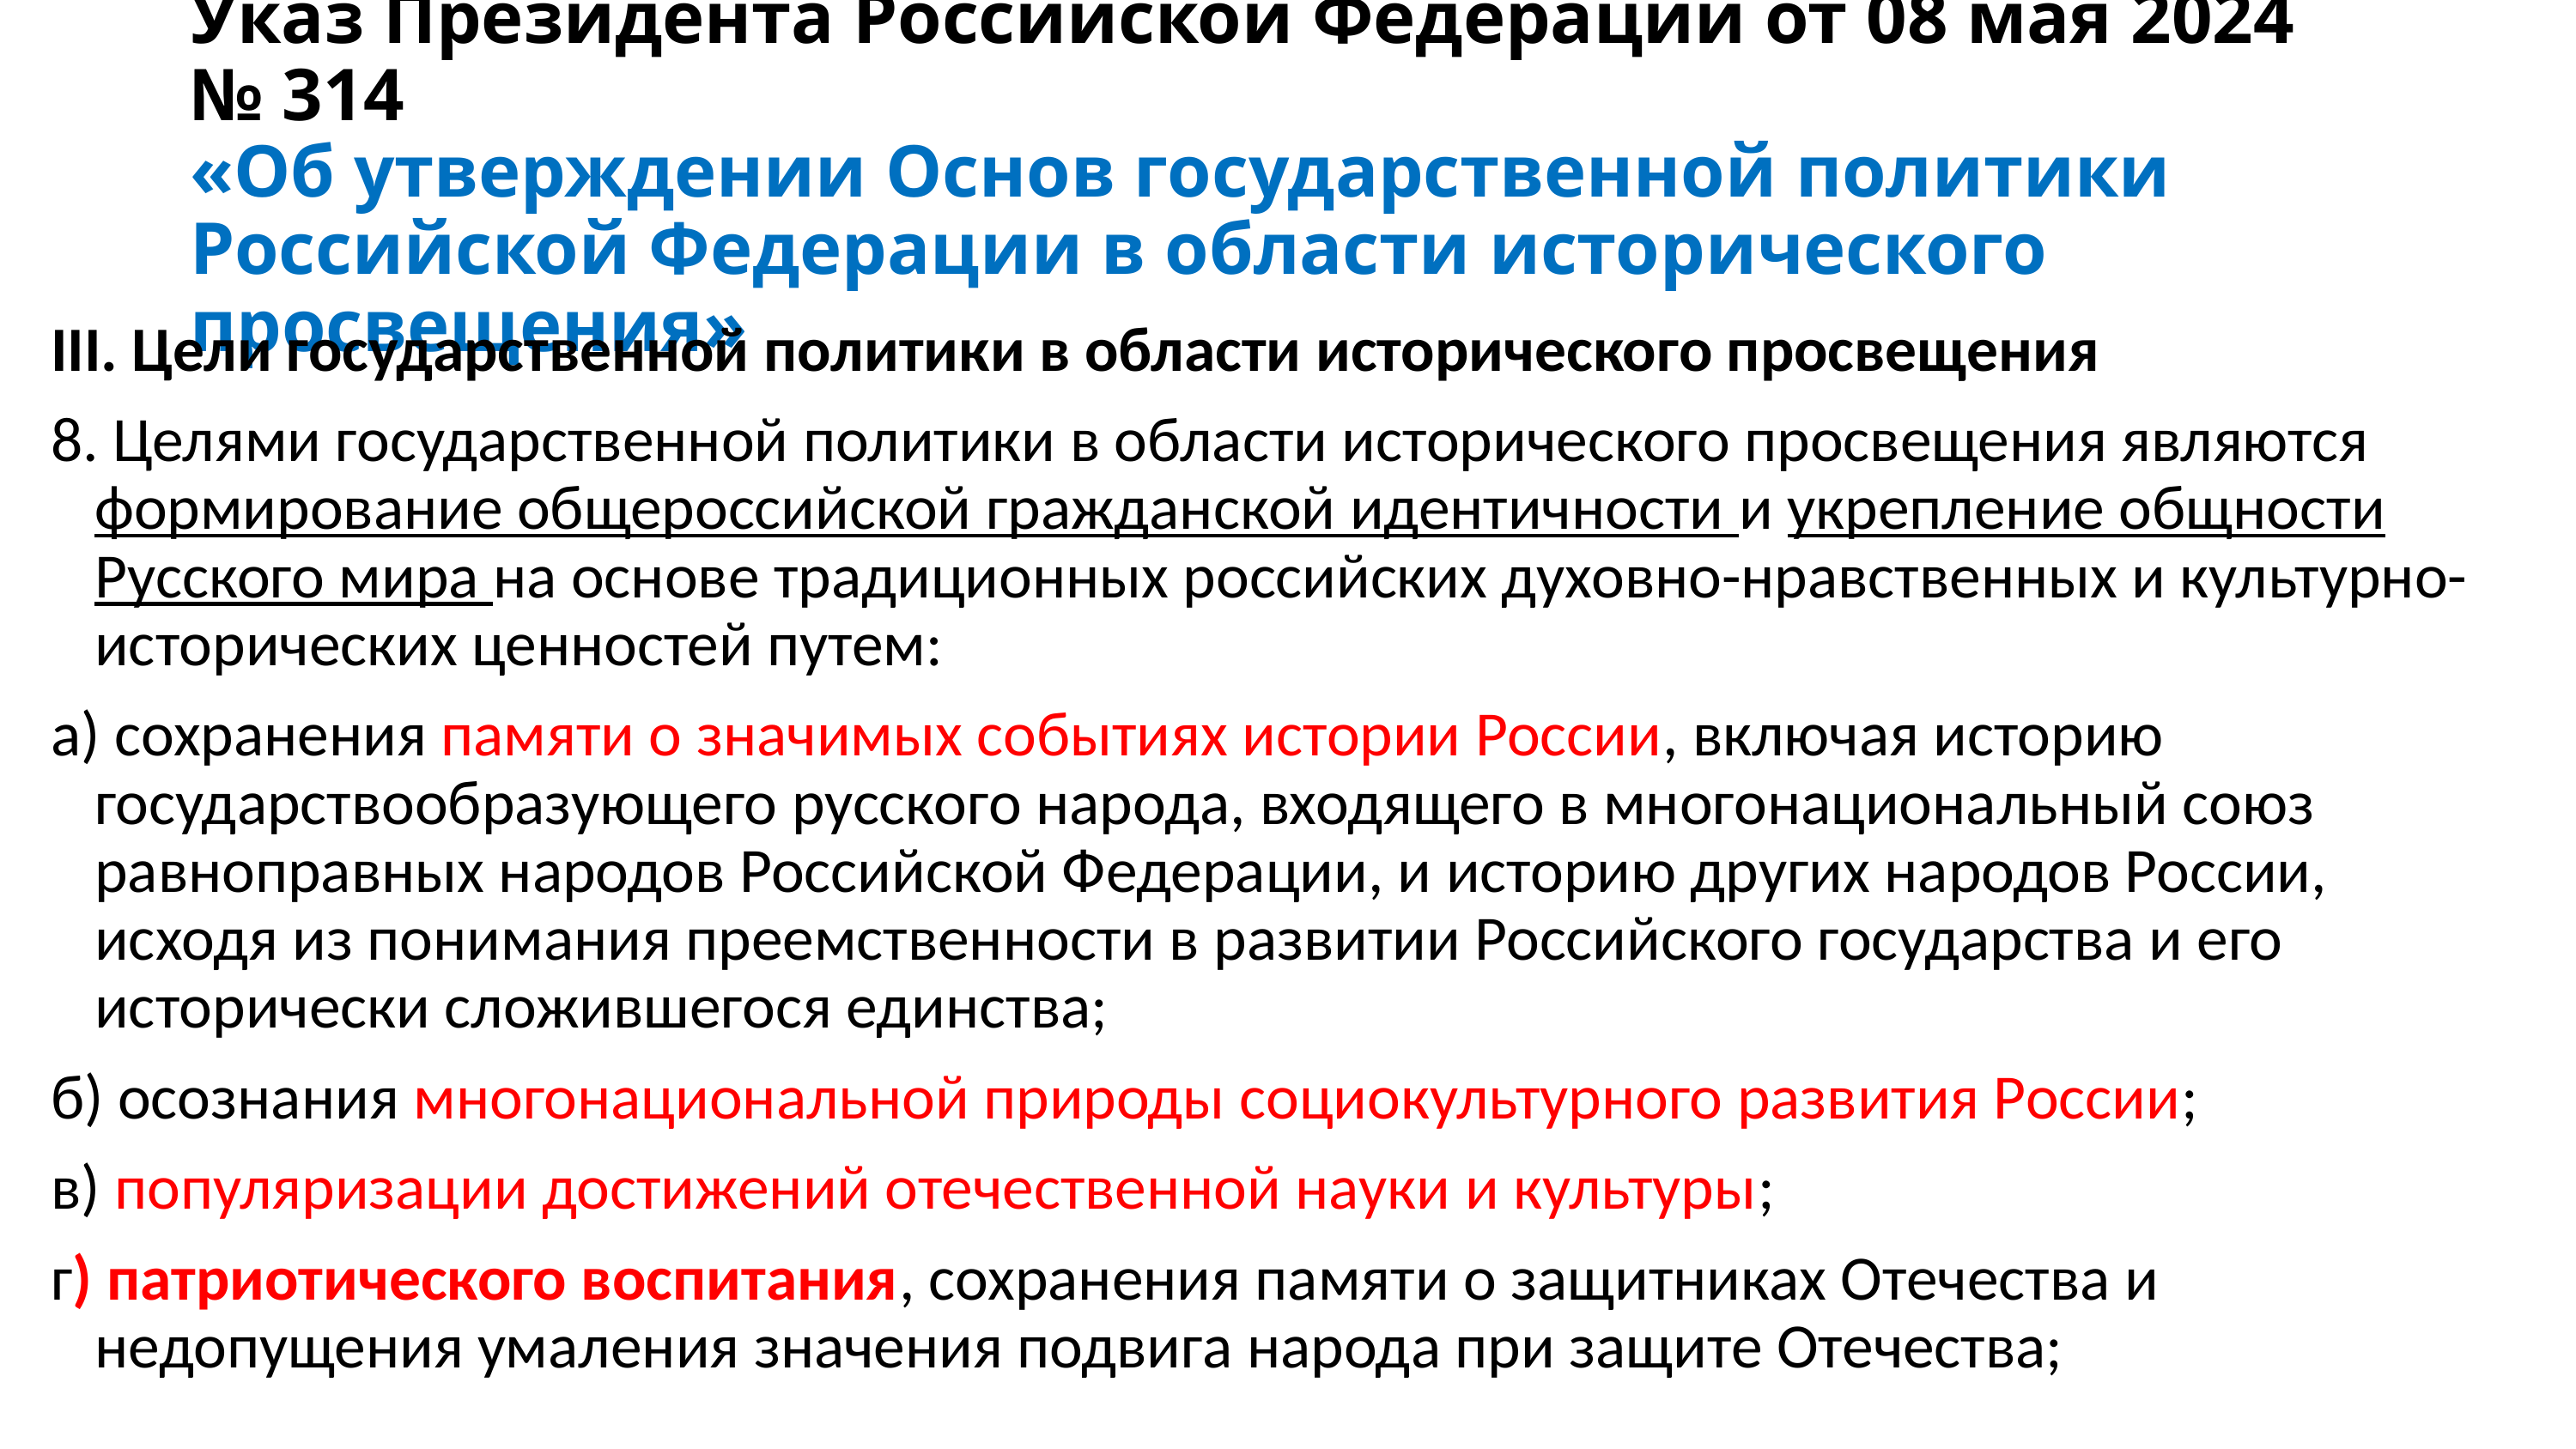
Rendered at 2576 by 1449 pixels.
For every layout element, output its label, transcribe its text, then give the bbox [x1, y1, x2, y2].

list III. Цели государственной политики в области исторического просвещения 8. Целями государственной политики в области исторического просвещения являются формирование общероссийской гражданской идентичности и укрепление общности Русского мира на основе традиционных российских духовно-нравственных и культурно-исторических ценностей путем: а) сохранения памяти о значимых событиях истории России, включая историю государствообразующего русского народа, входящего в многонациональный союз равноправных народов Российской Федерации, и историю других народов России, исходя из понимания преемственности в развитии Российского государства и его исторически сложившегося единства; б) осознания многонациональной природы социокультурного развития России; в) популяризации достижений отечественной науки и культуры; г) патриотического воспитания, сохранения памяти о защитниках Отечества и недопущения умаления значения подвига народа при защите Отечества; [38, 310, 2532, 1391]
title Указ Президента Российской Федерации от 08 мая 2024 № 314 «Об утверждении Основ государственной политики Российской Федерации в области исторического просвещения» [177, 76, 2399, 310]
